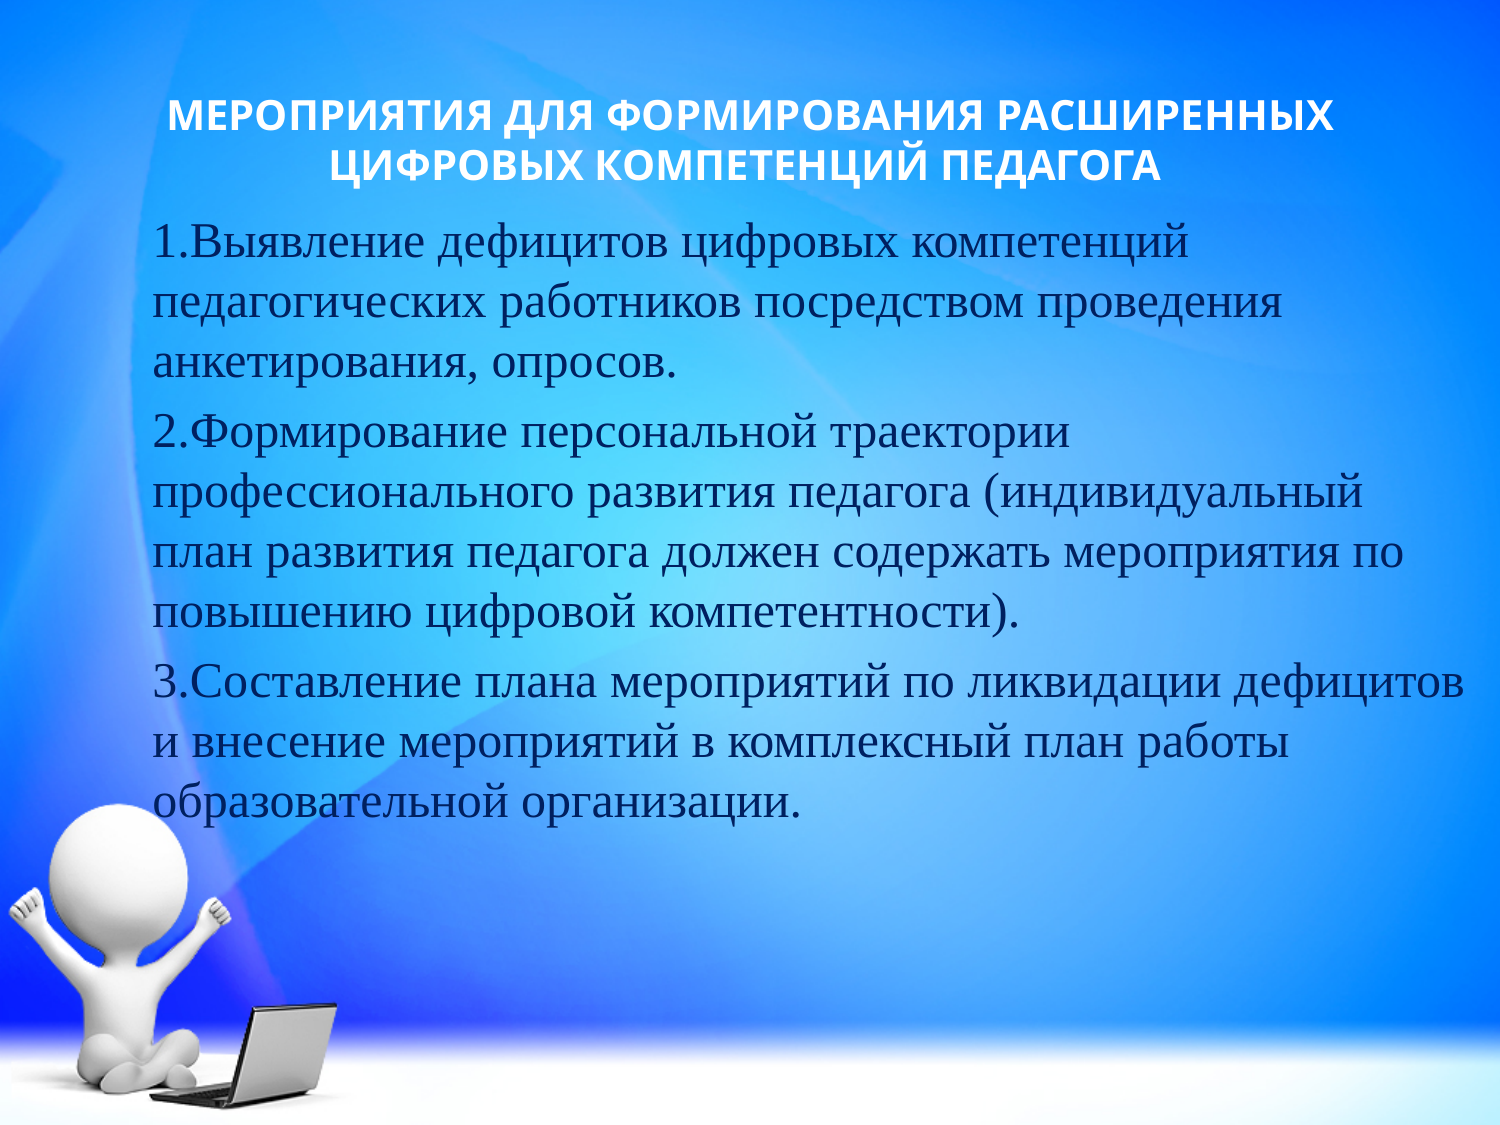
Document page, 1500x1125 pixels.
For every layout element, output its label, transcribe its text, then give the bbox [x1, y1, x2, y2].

picture [0, 0, 1500, 1125]
list 1.Выявление дефицитов цифровых компетенций педагогических работников посредством проведения анкетирования, опросов. 2.Формирование персональной траектории профессионального развития педагога (индивидуальный план развития педагога должен содержать мероприятия по повышению цифровой компетентности). 3.Составление плана мероприятий по ликвидации дефицитов и внесение мероприятий в комплексный план работы образовательной организации. [137, 200, 1488, 943]
title МЕРОПРИЯТИЯ ДЛЯ ФОРМИРОВАНИЯ РАСШИРЕННЫХ ЦИФРОВЫХ КОМПЕТЕНЦИЙ ПЕДАГОГА [75, 45, 1425, 233]
